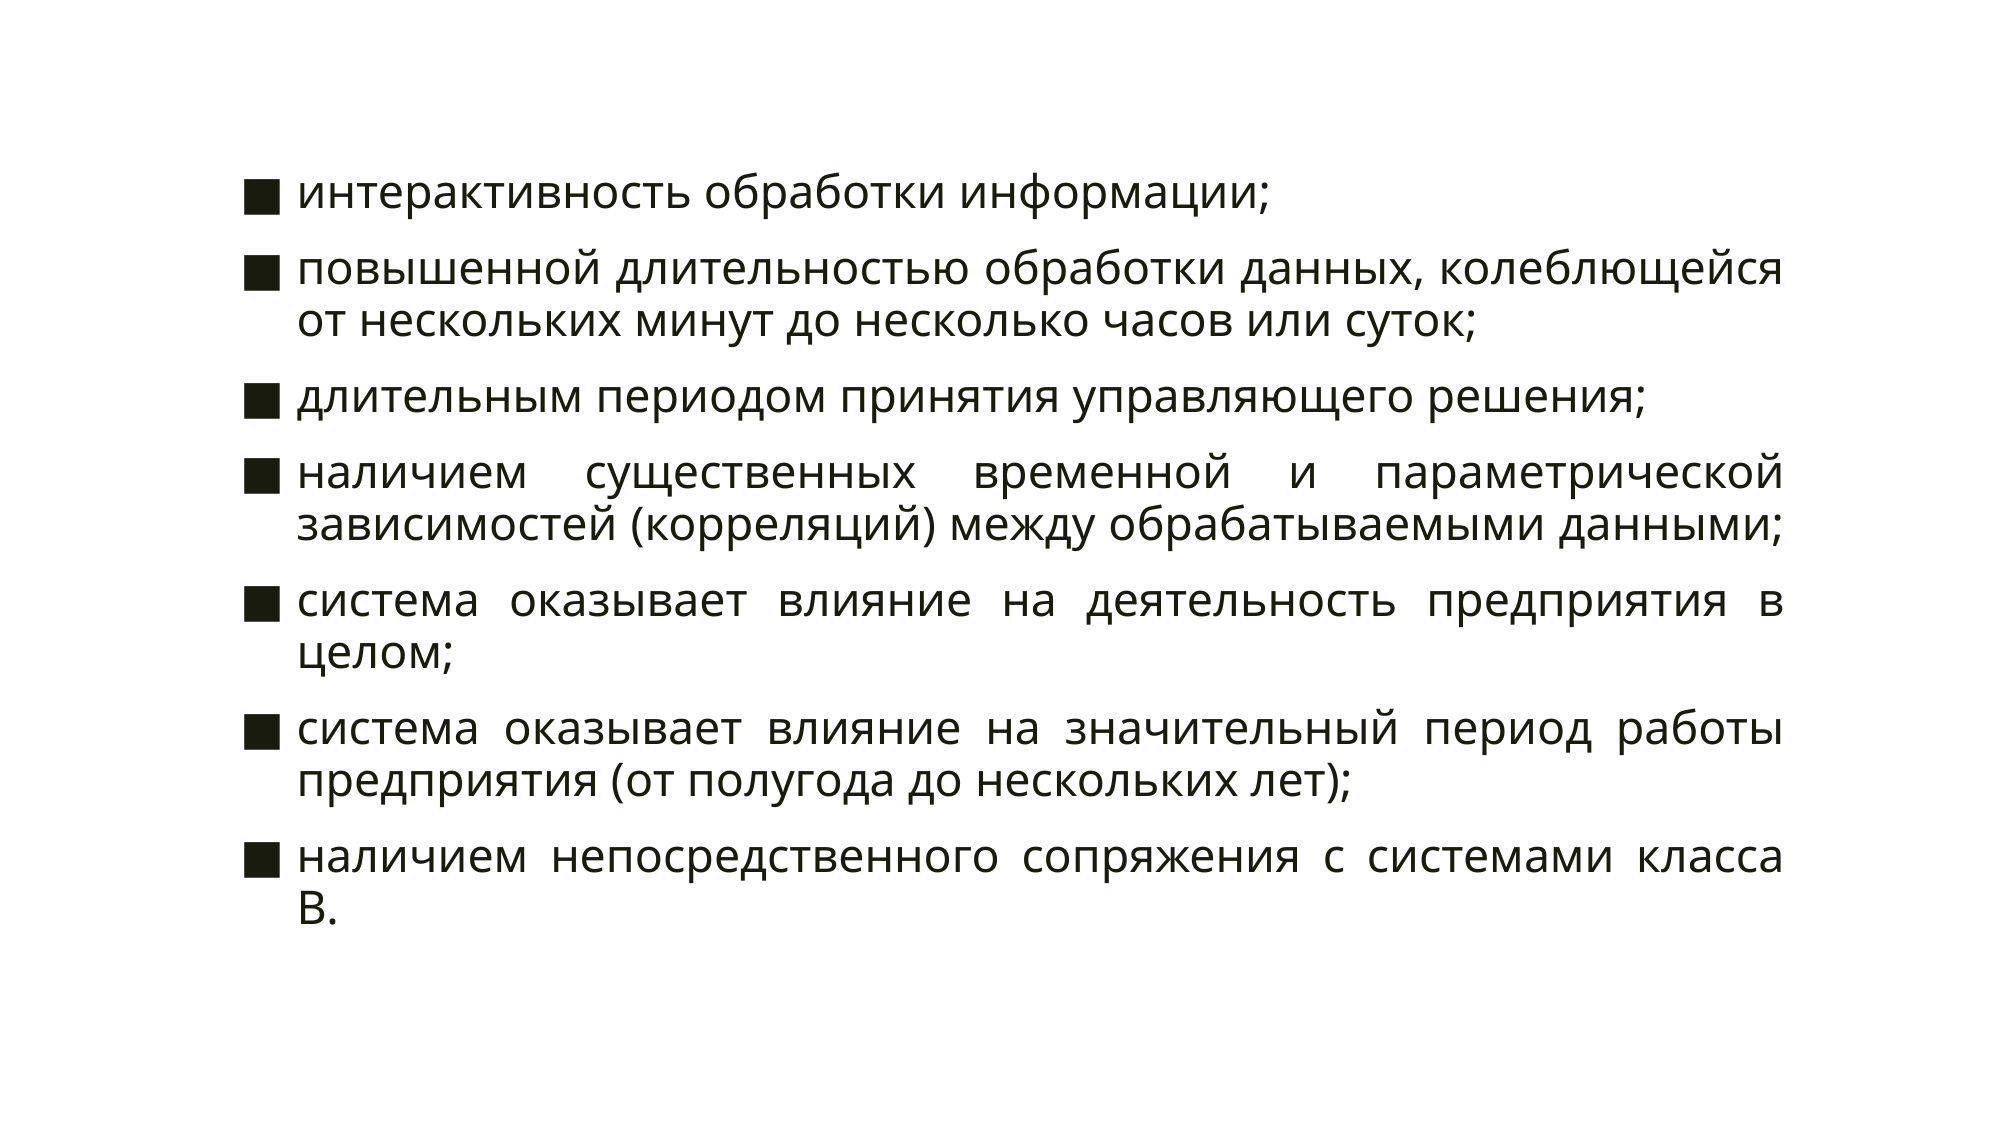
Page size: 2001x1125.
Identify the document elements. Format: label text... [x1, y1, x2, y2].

list интерактивность обработки информации; повышенной длительностью обработки данных, колеблющейся от нескольких минут до несколько часов или суток; длительным периодом принятия управляющего решения; наличием существенных временной и параметрической зависимостей (корреляций) между обрабатываемыми данными; система оказывает влияние на деятельность предприятия в целом; система оказывает влияние на значительный период работы предприятия (от полугода до нескольких лет); наличием непосредственного сопряжения с системами класса B. [225, 159, 1800, 1036]
